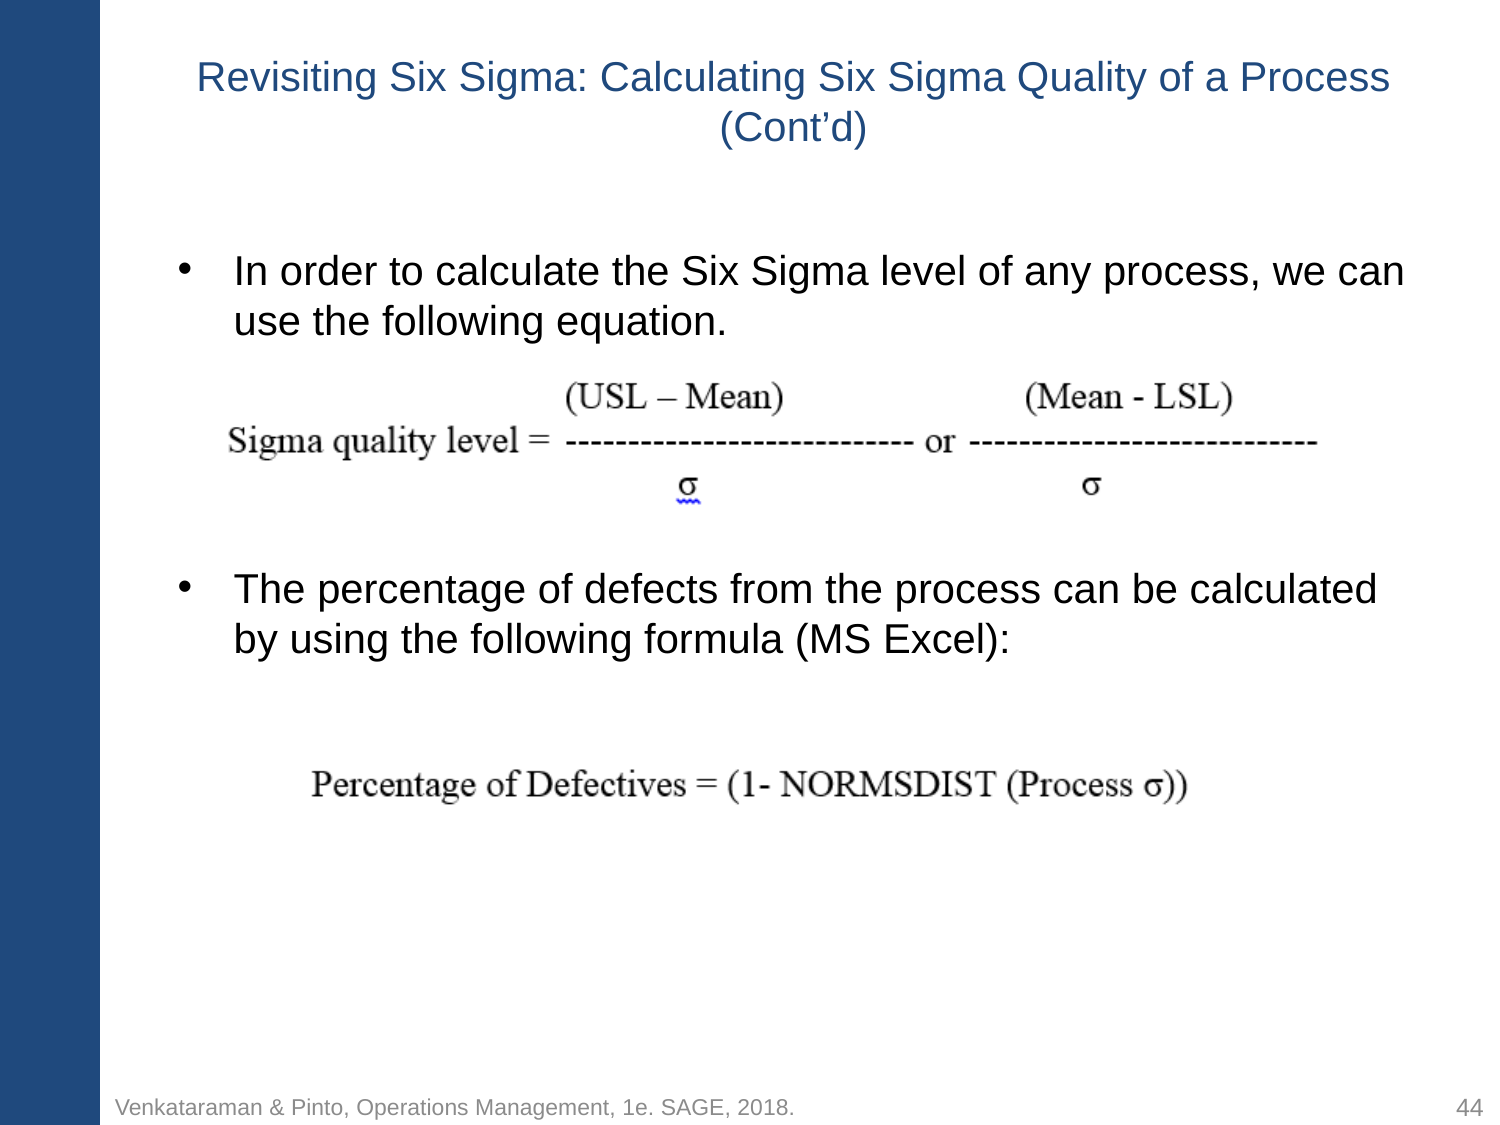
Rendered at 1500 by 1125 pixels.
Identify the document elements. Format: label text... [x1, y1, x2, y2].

title Revisiting Six Sigma: Calculating Six Sigma Quality of a Process (Cont’d) [162, 24, 1425, 175]
picture [284, 724, 1228, 834]
list In order to calculate the Six Sigma level of any process, we can use the following equation. The percentage of defects from the process can be calculated by using the following formula (MS Excel): [162, 187, 1425, 929]
picture [182, 374, 1330, 512]
slide_number 44 [1424, 1087, 1499, 1125]
footer Venkataraman & Pinto, Operations Management, 1e. SAGE, 2018. [99, 1084, 863, 1125]
